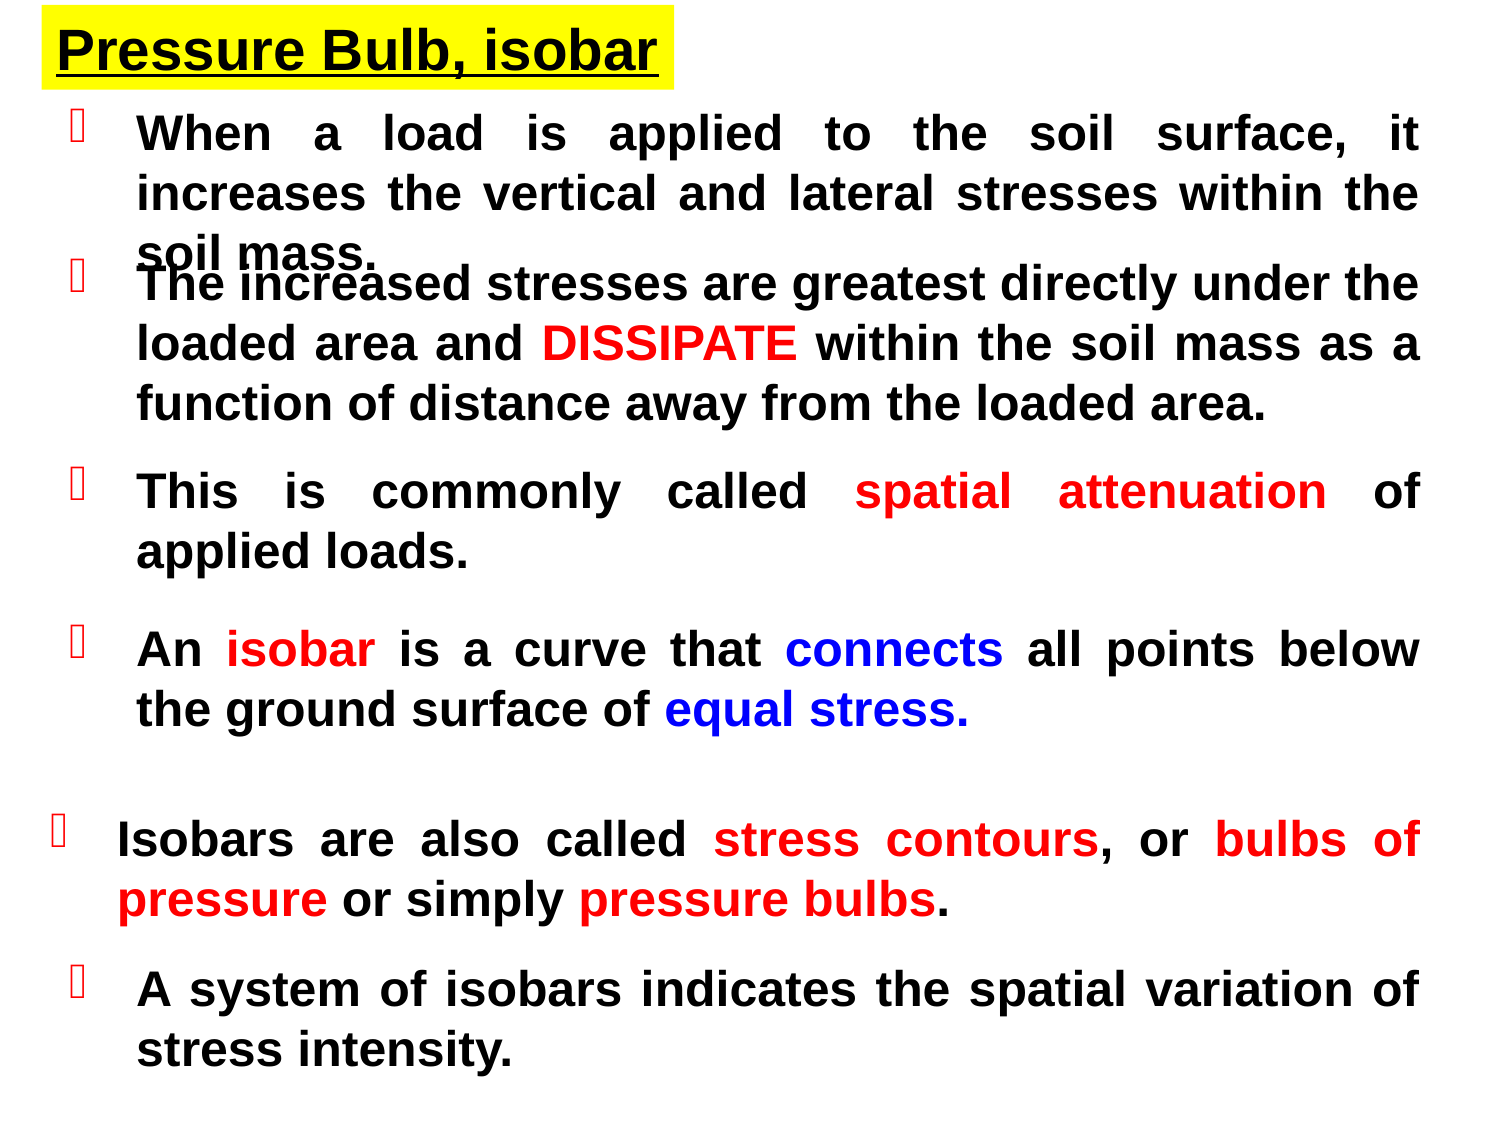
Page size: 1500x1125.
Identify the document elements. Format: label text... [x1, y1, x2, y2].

text_box When a load is applied to the soil surface, it increases the vertical and lateral stresses within the soil mass. [54, 93, 1436, 243]
text_box The increased stresses are greatest directly under the loaded area and DISSIPATE within the soil mass as a function of distance away from the loaded area. [54, 243, 1436, 439]
text_box This is commonly called spatial attenuation of applied loads. [54, 451, 1436, 586]
text_box Pressure Bulb, isobar [41, 4, 675, 90]
text_box A system of isobars indicates the spatial variation of stress intensity. [54, 948, 1436, 1084]
text_box Isobars are also called stress contours, or bulbs of pressure or simply pressure bulbs. [35, 798, 1436, 934]
text_box An isobar is a curve that connects all points below the ground surface of equal stress. [54, 609, 1436, 745]
